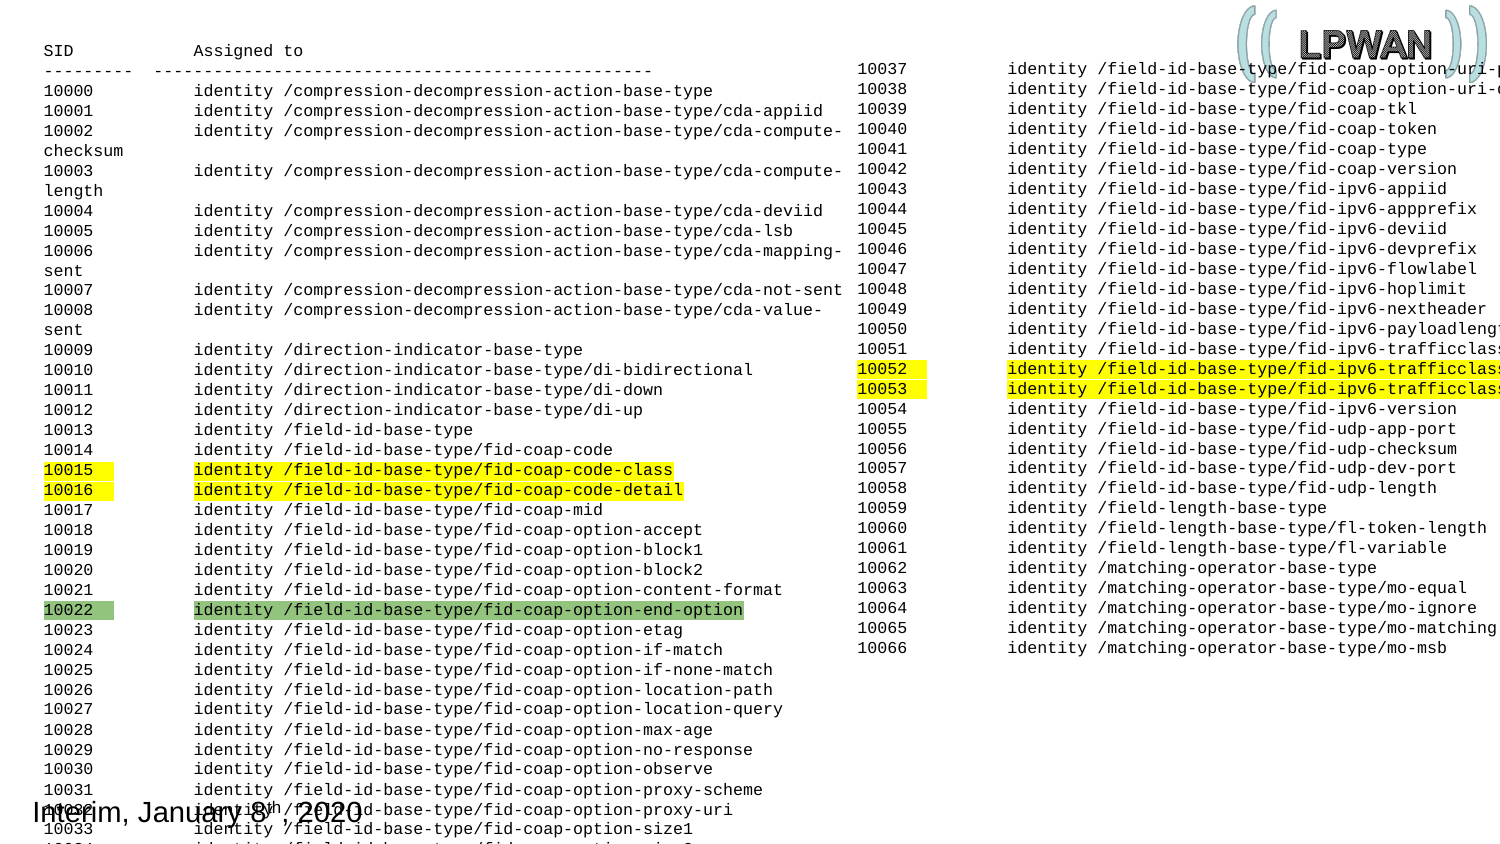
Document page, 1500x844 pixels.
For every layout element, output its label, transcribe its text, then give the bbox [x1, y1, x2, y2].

picture [1237, 5, 1487, 43]
list 10037 identity /field-id-base-type/fid-coap-option-uri-port 10038 identity /field-id-base-type/fid-coap-option-uri-query 10039 identity /field-id-base-type/fid-coap-tkl 10040 identity /field-id-base-type/fid-coap-token 10041 identity /field-id-base-type/fid-coap-type 10042 identity /field-id-base-type/fid-coap-version 10043 identity /field-id-base-type/fid-ipv6-appiid 10044 identity /field-id-base-type/fid-ipv6-appprefix 10045 identity /field-id-base-type/fid-ipv6-deviid 10046 identity /field-id-base-type/fid-ipv6-devprefix 10047 identity /field-id-base-type/fid-ipv6-flowlabel 10048 identity /field-id-base-type/fid-ipv6-hoplimit 10049 identity /field-id-base-type/fid-ipv6-nextheader 10050 identity /field-id-base-type/fid-ipv6-payloadlength 10051 identity /field-id-base-type/fid-ipv6-trafficclass 10052 identity /field-id-base-type/fid-ipv6-trafficclass-ds 10053 identity /field-id-base-type/fid-ipv6-trafficclass-ecn 10054 identity /field-id-base-type/fid-ipv6-version 10055 identity /field-id-base-type/fid-udp-app-port 10056 identity /field-id-base-type/fid-udp-checksum 10057 identity /field-id-base-type/fid-udp-dev-port 10058 identity /field-id-base-type/fid-udp-length 10059 identity /field-length-base-type 10060 identity /field-length-base-type/fl-token-length 10061 identity /field-length-base-type/fl-variable 10062 identity /matching-operator-base-type 10063 identity /matching-operator-base-type/mo-equal 10064 identity /matching-operator-base-type/mo-ignore 10065 identity /matching-operator-base-type/mo-matching 10066 identity /matching-operator-base-type/mo-msb [842, 43, 1500, 844]
list SID Assigned to --------- -------------------------------------------------- 10000 identity /compression-decompression-action-base-type 10001 identity /compression-decompression-action-base-type/cda-appiid 10002 identity /compression-decompression-action-base-type/cda-compute-checksum 10003 identity /compression-decompression-action-base-type/cda-compute-length 10004 identity /compression-decompression-action-base-type/cda-deviid 10005 identity /compression-decompression-action-base-type/cda-lsb 10006 identity /compression-decompression-action-base-type/cda-mapping-sent 10007 identity /compression-decompression-action-base-type/cda-not-sent 10008 identity /compression-decompression-action-base-type/cda-value-sent 10009 identity /direction-indicator-base-type 10010 identity /direction-indicator-base-type/di-bidirectional 10011 identity /direction-indicator-base-type/di-down 10012 identity /direction-indicator-base-type/di-up 10013 identity /field-id-base-type 10014 identity /field-id-base-type/fid-coap-code 10015 identity /field-id-base-type/fid-coap-code-class 10016 identity /field-id-base-type/fid-coap-code-detail 10017 identity /field-id-base-type/fid-coap-mid 10018 identity /field-id-base-type/fid-coap-option-accept 10019 identity /field-id-base-type/fid-coap-option-block1 10020 identity /field-id-base-type/fid-coap-option-block2 10021 identity /field-id-base-type/fid-coap-option-content-format 10022 identity /field-id-base-type/fid-coap-option-end-option 10023 identity /field-id-base-type/fid-coap-option-etag 10024 identity /field-id-base-type/fid-coap-option-if-match 10025 identity /field-id-base-type/fid-coap-option-if-none-match 10026 identity /field-id-base-type/fid-coap-option-location-path 10027 identity /field-id-base-type/fid-coap-option-location-query 10028 identity /field-id-base-type/fid-coap-option-max-age 10029 identity /field-id-base-type/fid-coap-option-no-response 10030 identity /field-id-base-type/fid-coap-option-observe 10031 identity /field-id-base-type/fid-coap-option-proxy-scheme 10032 identity /field-id-base-type/fid-coap-option-proxy-uri 10033 identity /field-id-base-type/fid-coap-option-size1 10034 identity /field-id-base-type/fid-coap-option-size2 10035 identity /field-id-base-type/fid-coap-option-uri-host 10036 identity /field-id-base-type/fid-coap-option-uri-path [28, 24, 872, 832]
